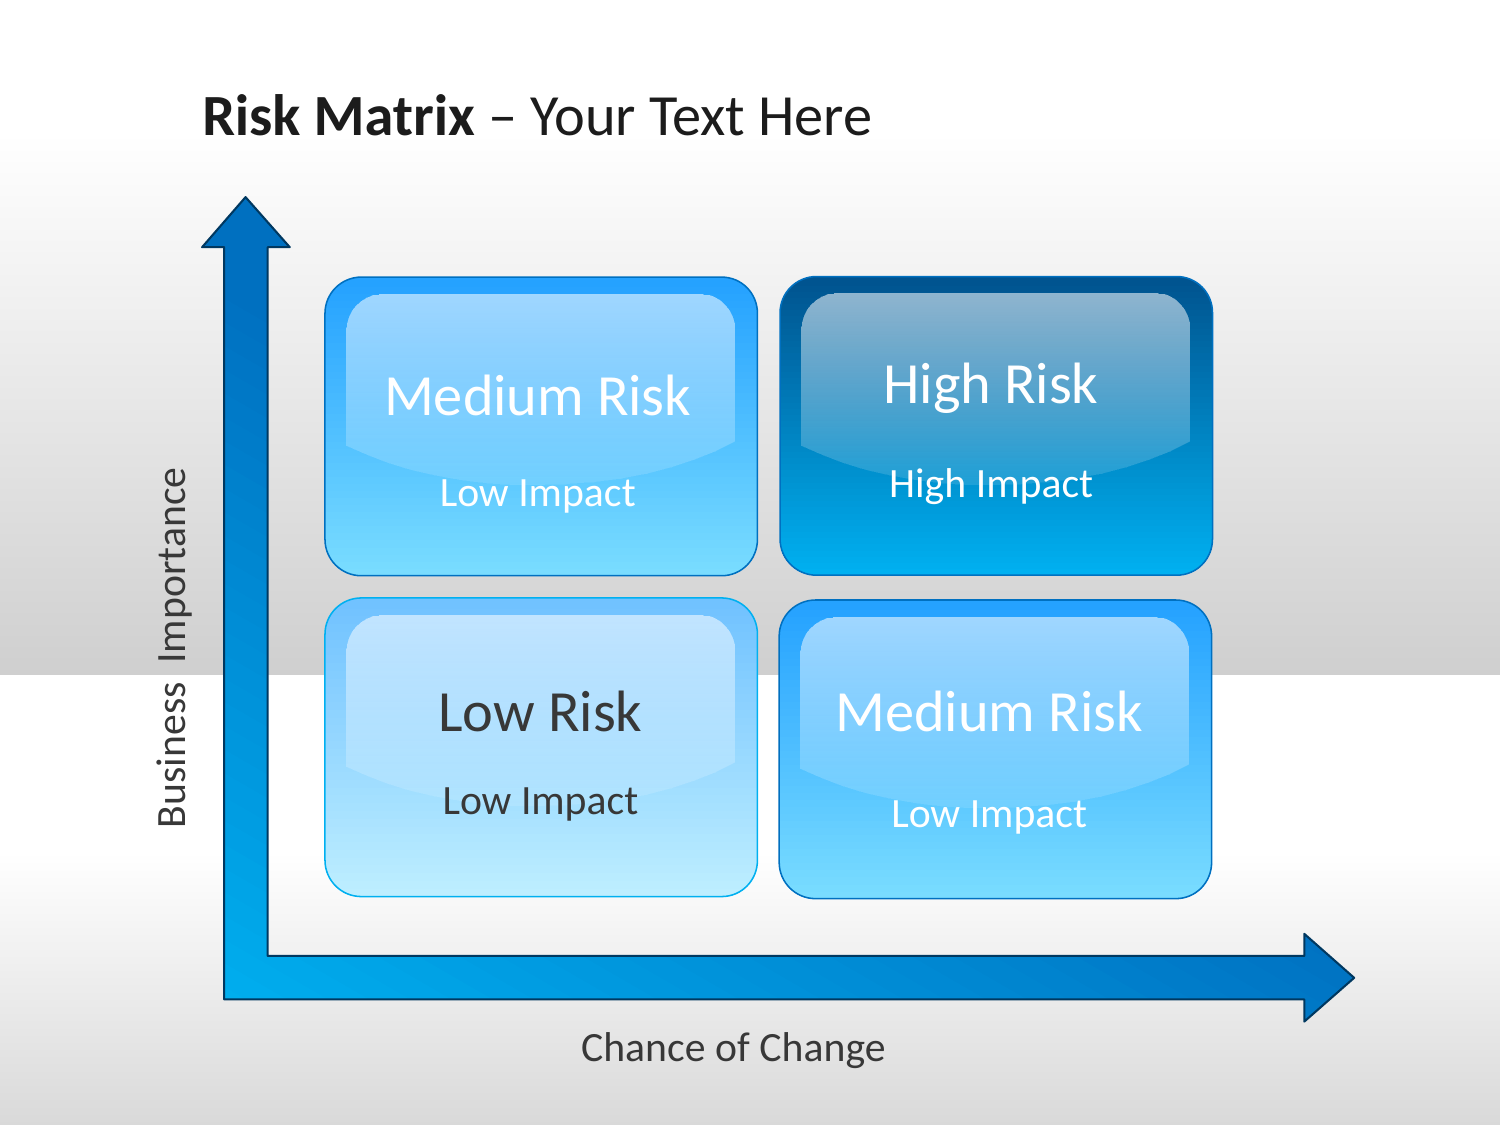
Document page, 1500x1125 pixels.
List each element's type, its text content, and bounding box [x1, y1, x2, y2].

text_box Business Importance [135, 425, 201, 871]
text_box [202, 197, 1355, 1022]
text_box Risk Matrix – Your Text Here [187, 62, 1113, 163]
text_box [324, 597, 758, 897]
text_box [778, 599, 1212, 899]
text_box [779, 276, 1213, 576]
text_box Chance of Change [510, 1012, 957, 1078]
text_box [324, 276, 758, 576]
